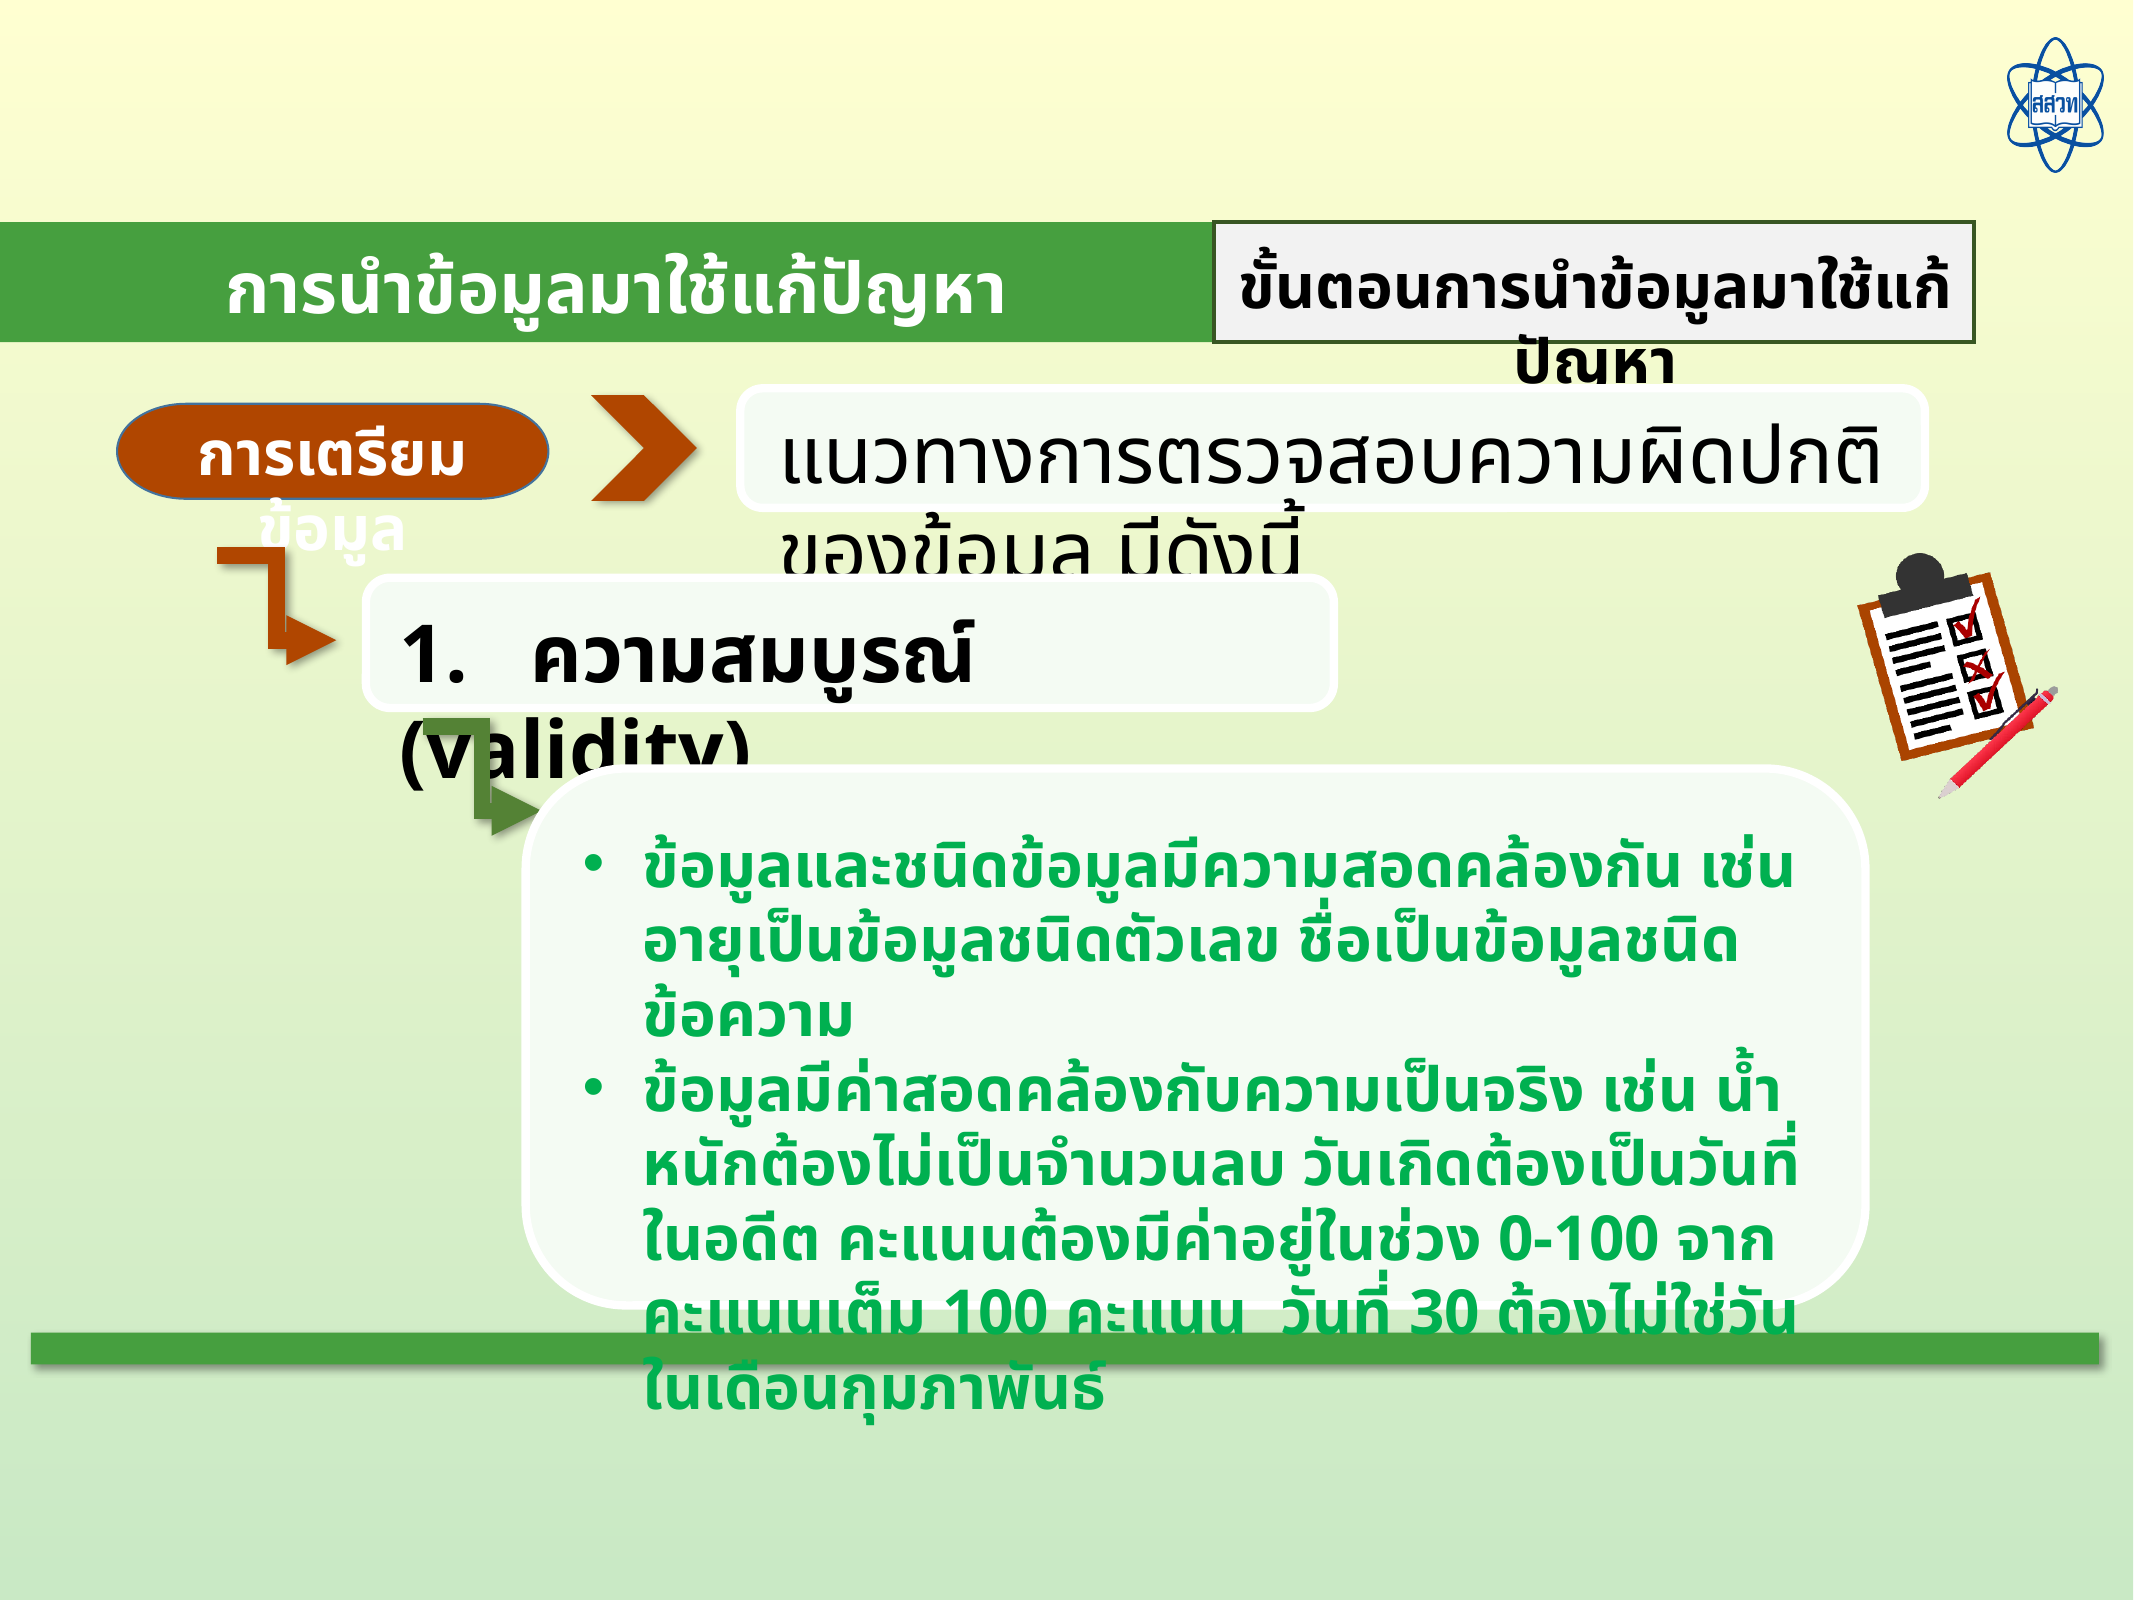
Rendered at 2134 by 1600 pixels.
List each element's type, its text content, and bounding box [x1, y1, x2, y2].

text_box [1214, 222, 1975, 343]
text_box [217, 555, 337, 641]
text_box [1857, 553, 2064, 818]
text_box [30, 1331, 567, 1365]
text_box [588, 394, 699, 502]
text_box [117, 403, 549, 499]
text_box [365, 577, 1334, 708]
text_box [740, 388, 1925, 509]
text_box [422, 726, 1866, 1306]
text_box [1824, 1331, 2100, 1365]
text_box ข้อมูลและชนิดข้อมูลมีความสอดคล้องกัน เช่น อายุเป็นข้อมูลชนิดตัวเลข ชื่อเป็นข้อมูลชนิดข้อความ ข้อมูลมีค่าสอดคล้องกับความเป็นจริง เช่น น้ำหนักต้องไม่เป็นจำนวนลบ วันเกิดต้องเป็นวันที่ในอดีต คะแนนต้องมีค่าอยู่ในช่วง 0-100 จากคะแนนเต็ม 100 คะแนน วันที่ 30 ต้องไม่ใช่วันในเดือนกุมภาพันธ์ [567, 1306, 1824, 1504]
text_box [0, 222, 1214, 343]
picture [2007, 37, 2104, 173]
